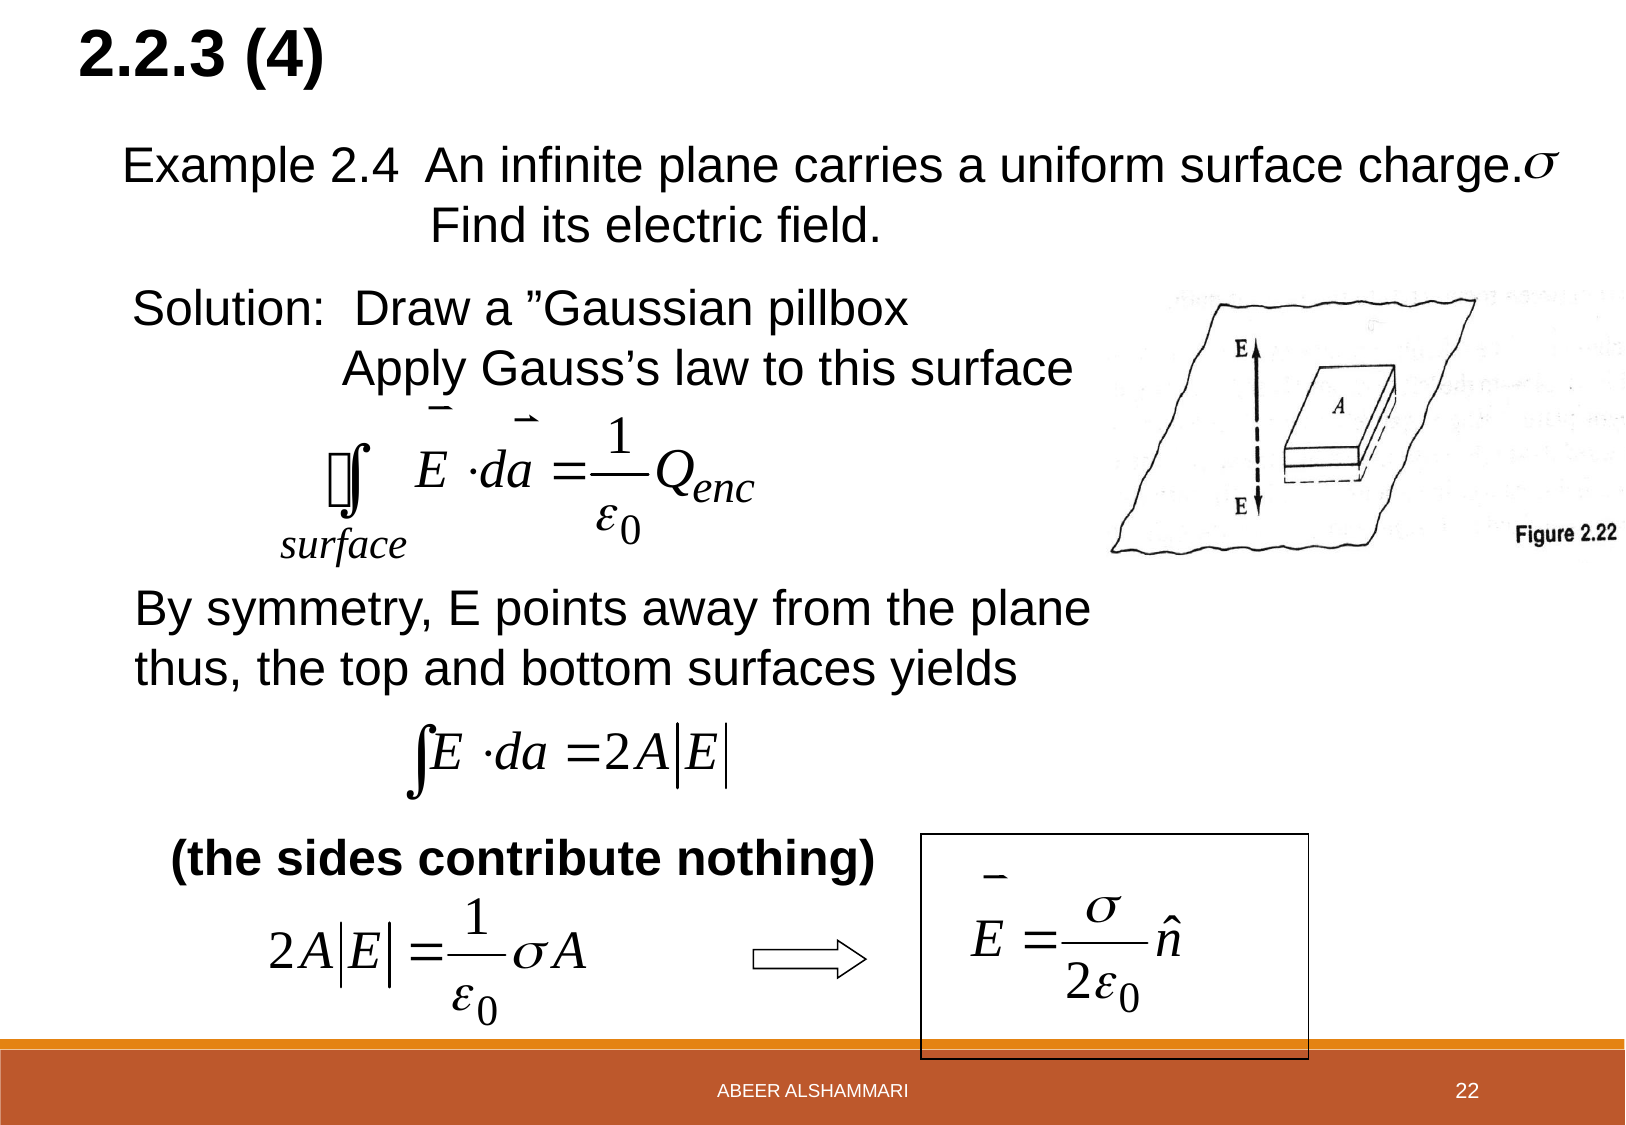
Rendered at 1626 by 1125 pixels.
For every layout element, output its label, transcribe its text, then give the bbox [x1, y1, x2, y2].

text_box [275, 405, 760, 574]
text_box 2.2.3 (4) [63, 2, 342, 97]
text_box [966, 874, 1186, 1020]
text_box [1520, 148, 1566, 186]
text_box By symmetry, E points away from the plane thus, the top and bottom surfaces yields [119, 568, 1108, 704]
text_box Example 2.4 An infinite plane carries a uniform surface charge. Find its electric field. [107, 124, 1625, 260]
text_box (the sides contribute nothing) [155, 818, 892, 894]
text_box Solution: Draw a ”Gaussian pillbox Apply Gauss’s law to this surface [117, 268, 1090, 404]
picture [1105, 290, 1625, 563]
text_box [393, 710, 735, 802]
footer Abeer Alshammari [491, 1059, 1135, 1120]
slide_number 22 [1319, 1059, 1495, 1120]
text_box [264, 886, 589, 1032]
text_box [921, 834, 1309, 1059]
text_box [753, 940, 866, 978]
